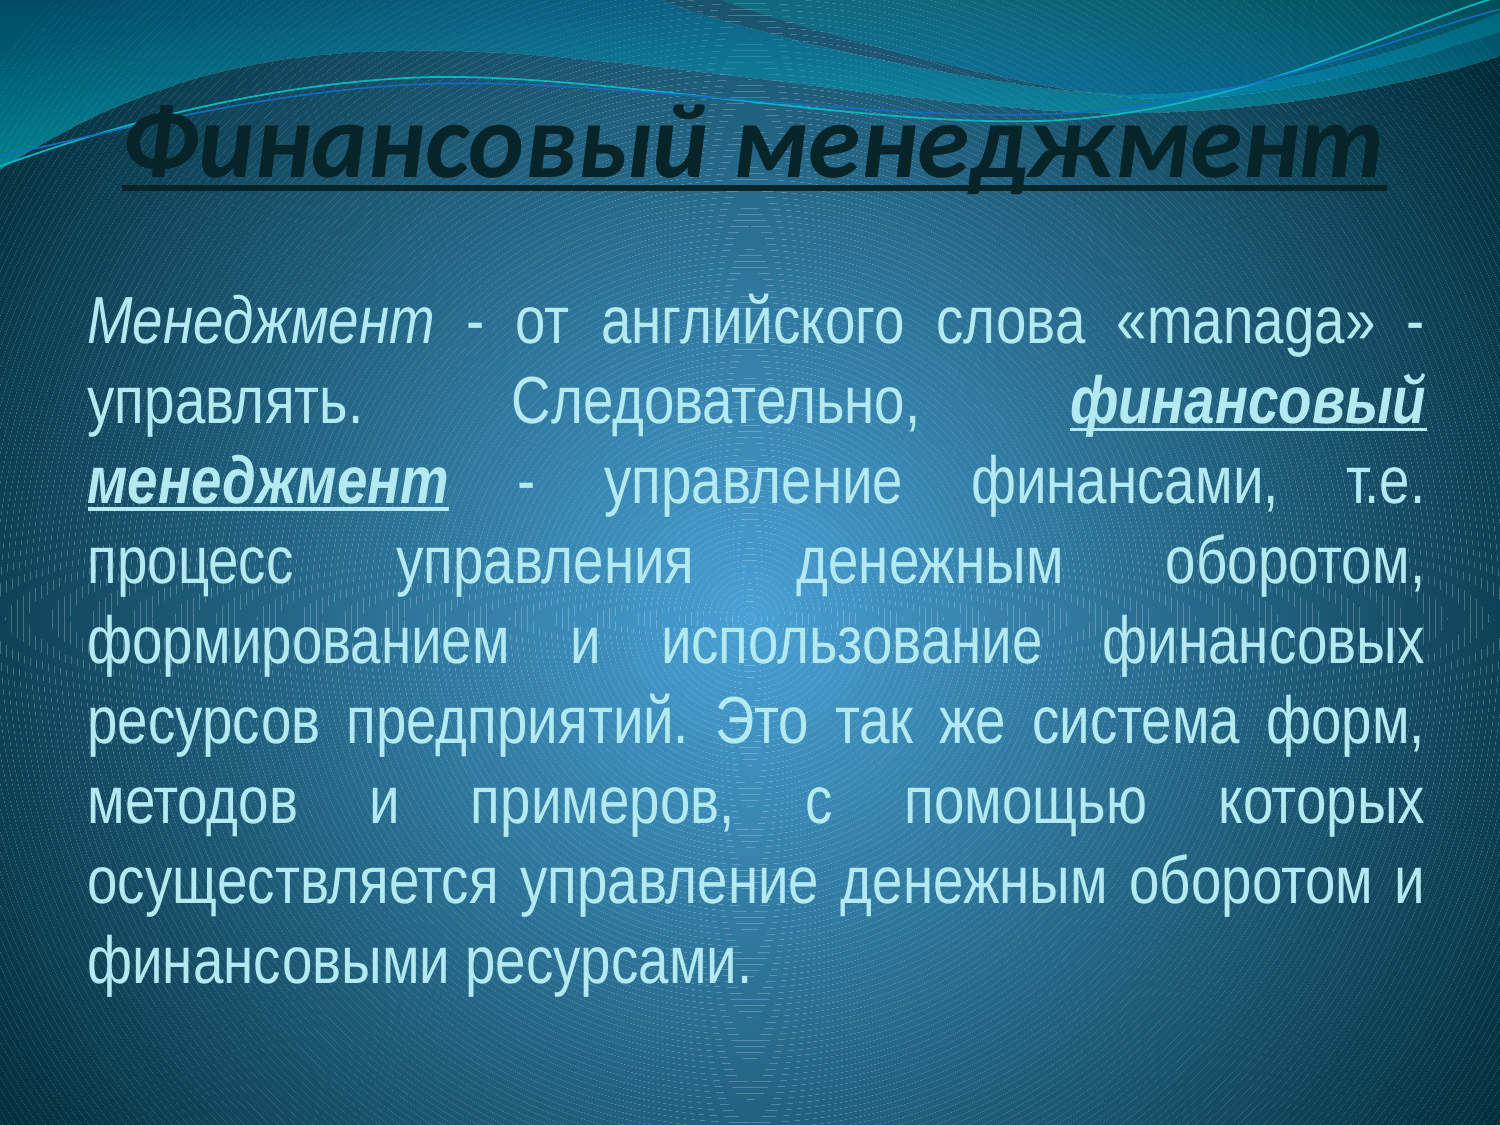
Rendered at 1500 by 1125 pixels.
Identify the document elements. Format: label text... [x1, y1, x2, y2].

subtitle Менеджмент - от английского слова «managa» - управлять. Следовательно, финансовый менеджмент - управление финансами, т.е. процесс управления денежным оборотом, формированием и использование финансовых ресурсов предприятий. Это так же система форм, методов и примеров, с помощью которых осуществляется управление денежным оборотом и финансовыми ресурсами. [87, 269, 1430, 938]
title Финансовый менеджмент [70, 70, 1442, 200]
